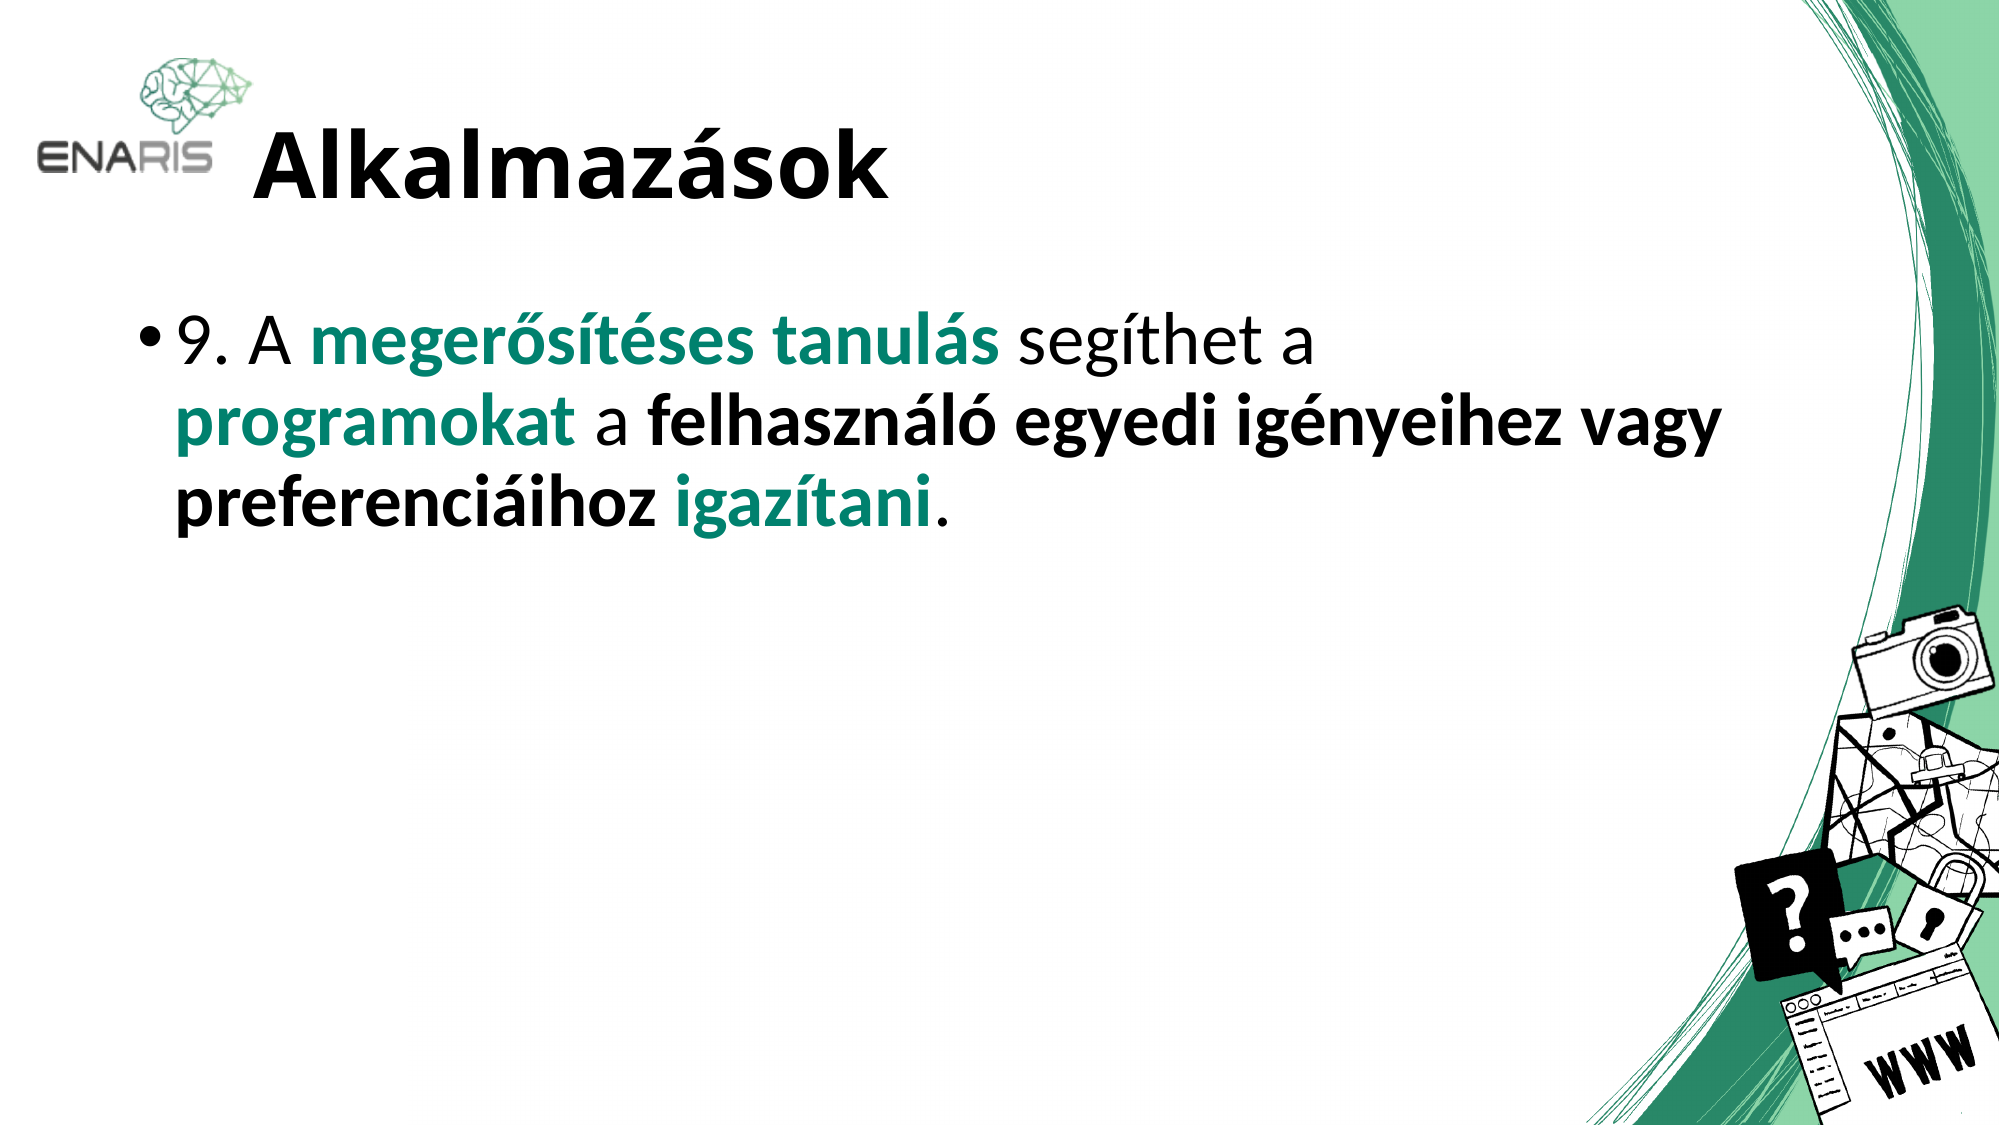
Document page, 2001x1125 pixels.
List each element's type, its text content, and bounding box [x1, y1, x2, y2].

title Alkalmazások [253, 59, 1863, 278]
picture [37, 58, 254, 173]
list 9. A megerősítéses tanulás segíthet a programokat a felhasználó egyedi igényeihez vagy preferenciáihoz igazítani. [137, 299, 1728, 1014]
picture [408, 0, 1999, 1125]
